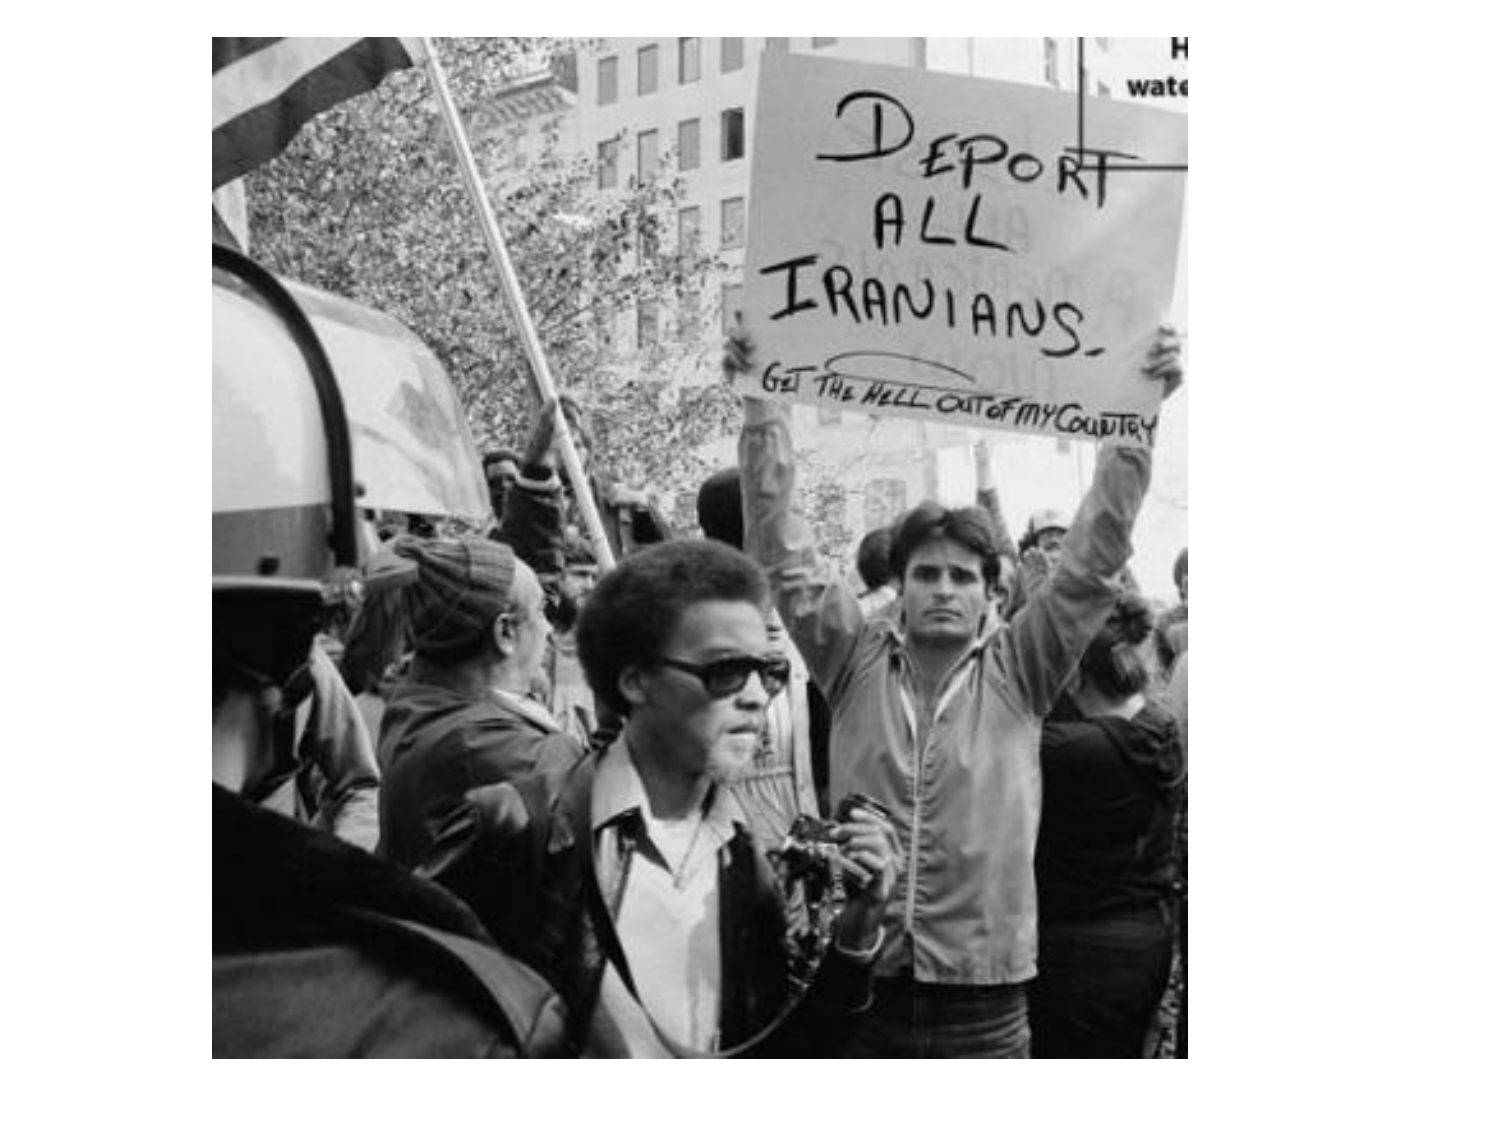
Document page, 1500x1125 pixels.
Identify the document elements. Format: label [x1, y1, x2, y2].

picture [212, 37, 1188, 1059]
